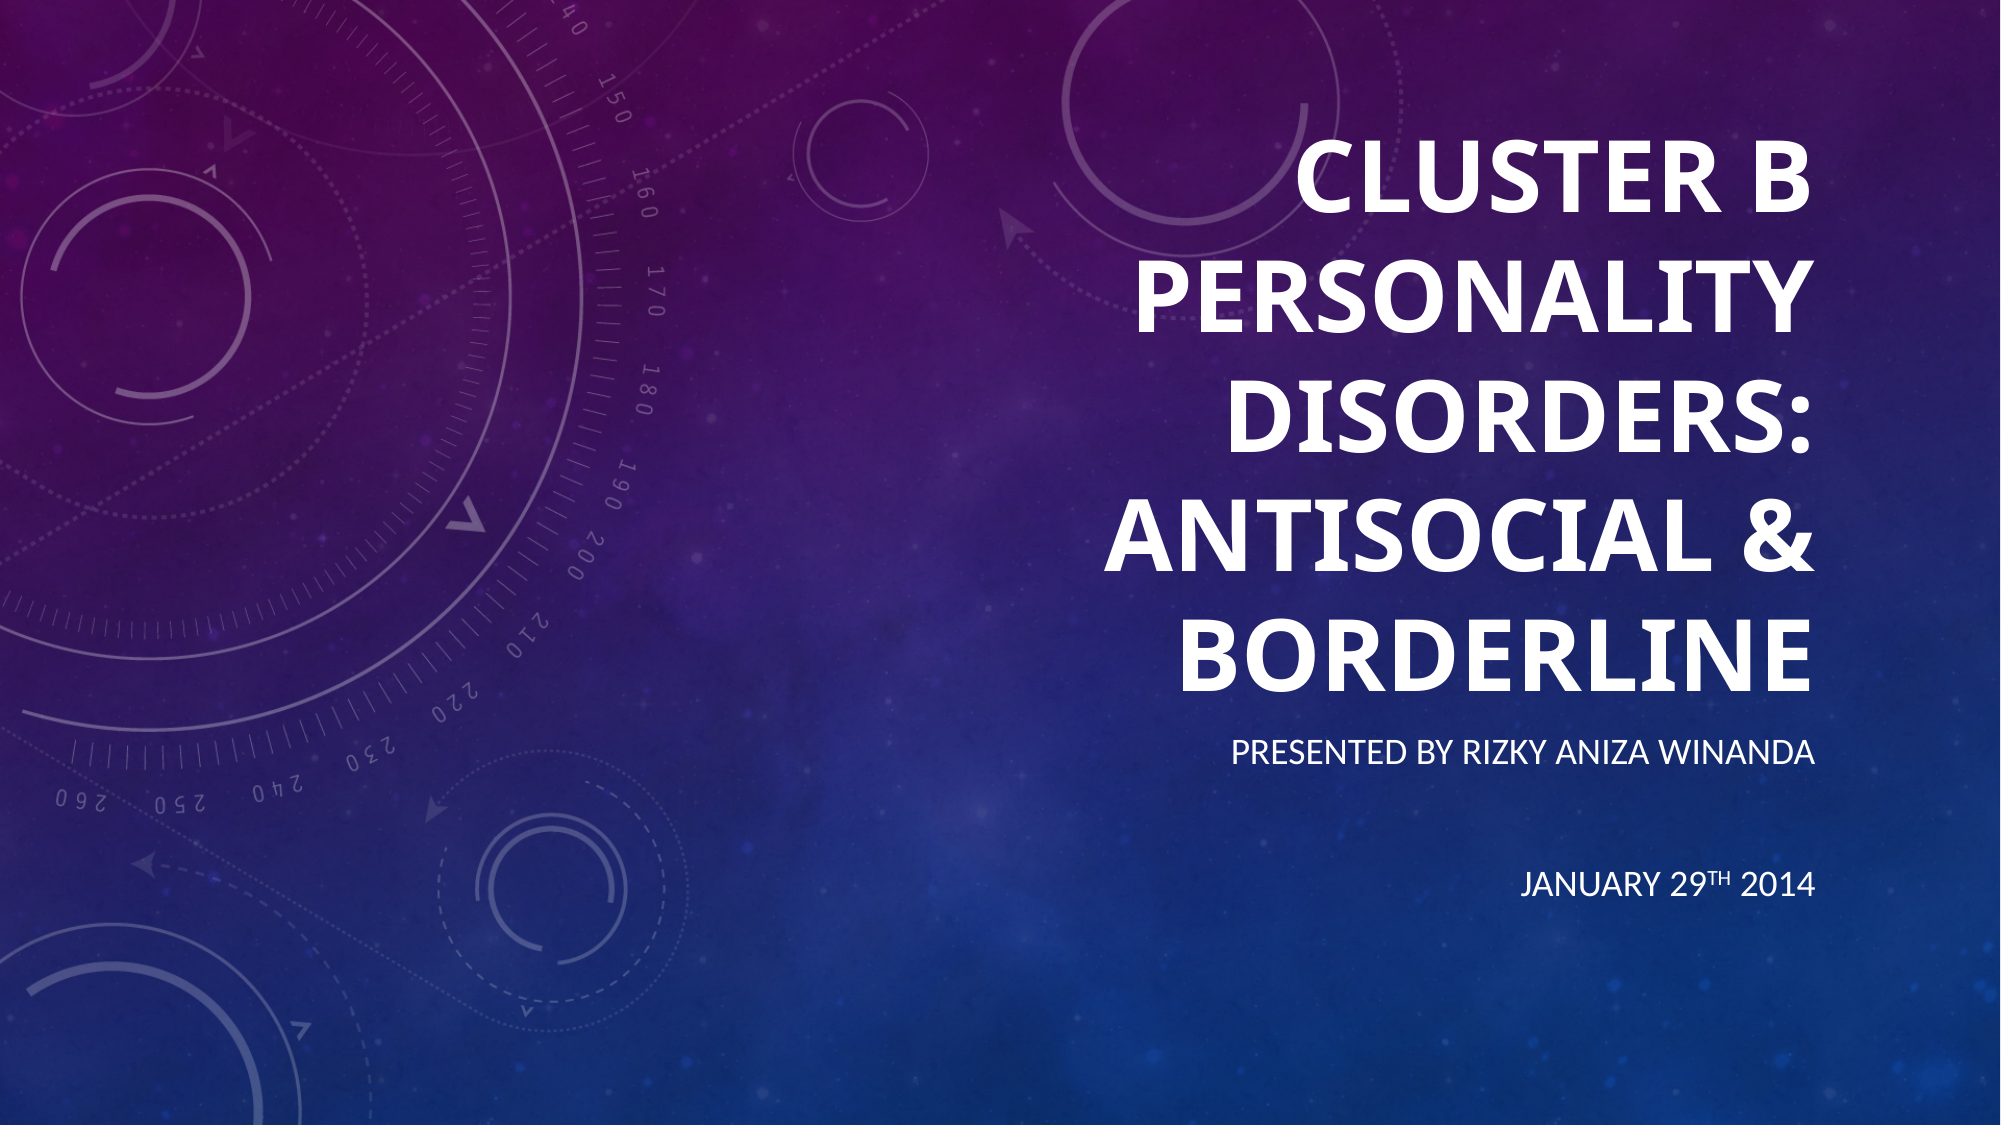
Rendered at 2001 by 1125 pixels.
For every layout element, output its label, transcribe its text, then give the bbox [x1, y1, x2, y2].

picture [0, 0, 2001, 1125]
title Cluster B Personality disorders: Antisocial & borderline [650, 322, 1831, 719]
subtitle Presented by rizky Aniza winanda January 29th 2014 [650, 719, 1831, 950]
